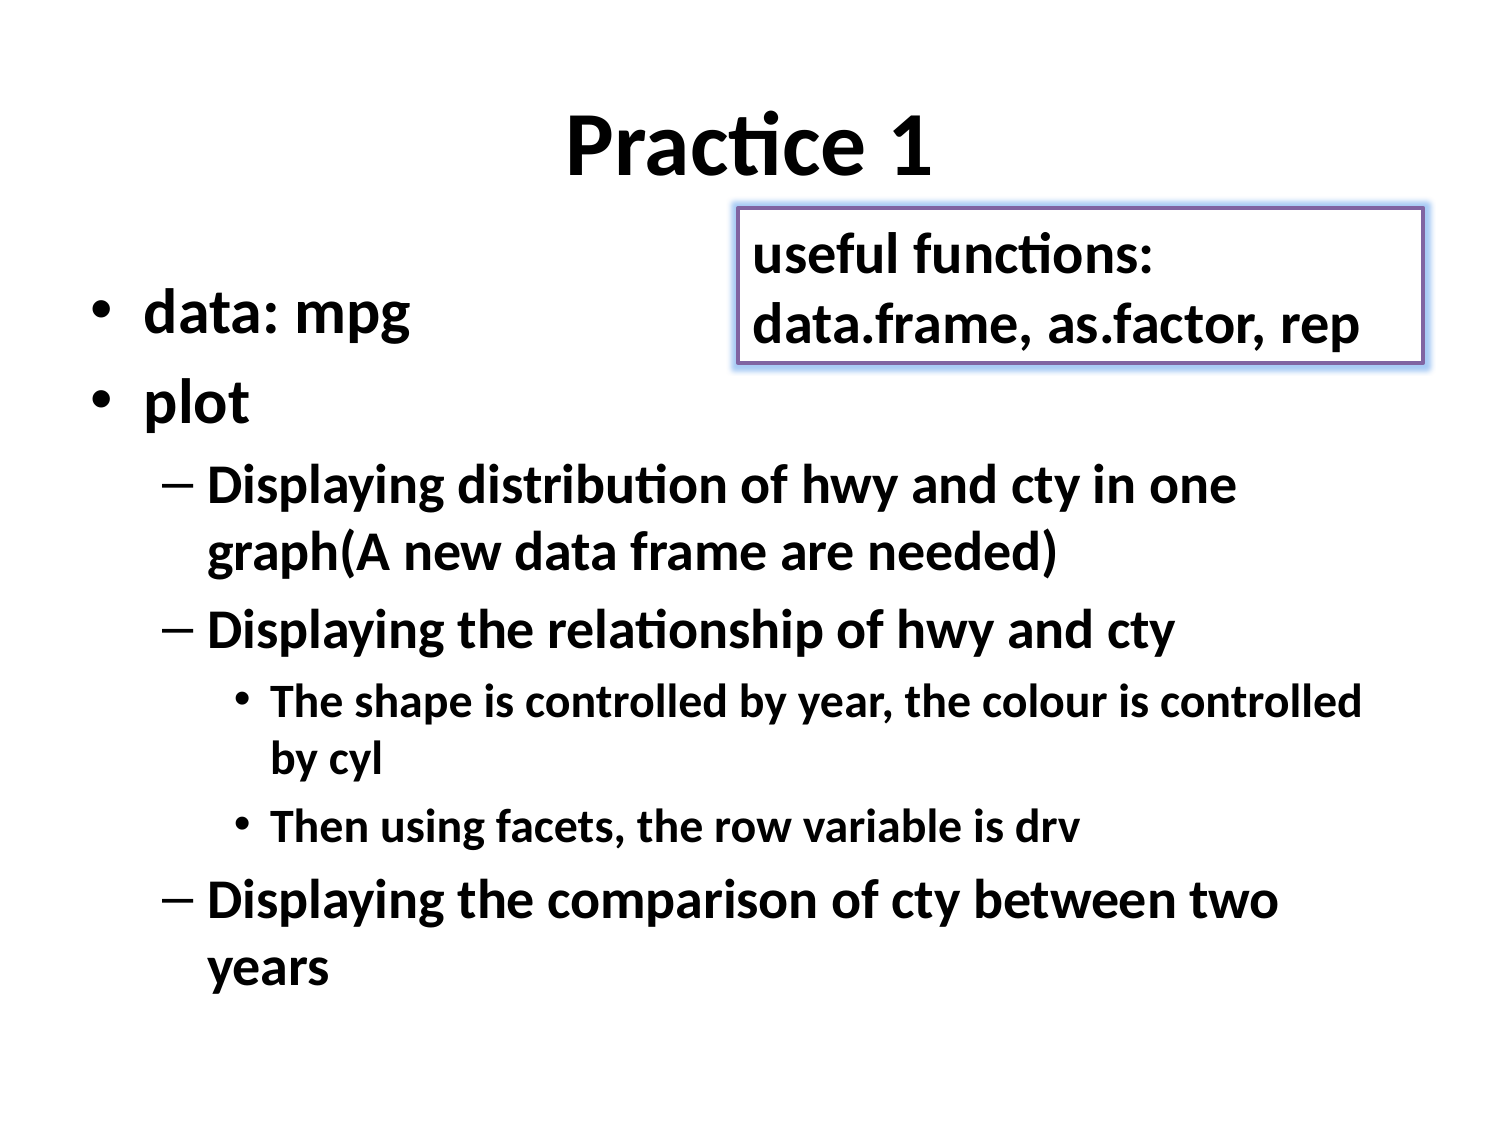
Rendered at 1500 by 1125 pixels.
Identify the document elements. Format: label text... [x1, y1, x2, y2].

list data: mpg plot Displaying distribution of hwy and cty in one graph(A new data frame are needed) Displaying the relationship of hwy and cty The shape is controlled by year, the colour is controlled by cyl Then using facets, the row variable is drv Displaying the comparison of cty between two years [75, 262, 1425, 1005]
text_box useful functions: data.frame, as.factor, rep [736, 206, 1425, 365]
title Practice 1 [75, 45, 1425, 233]
